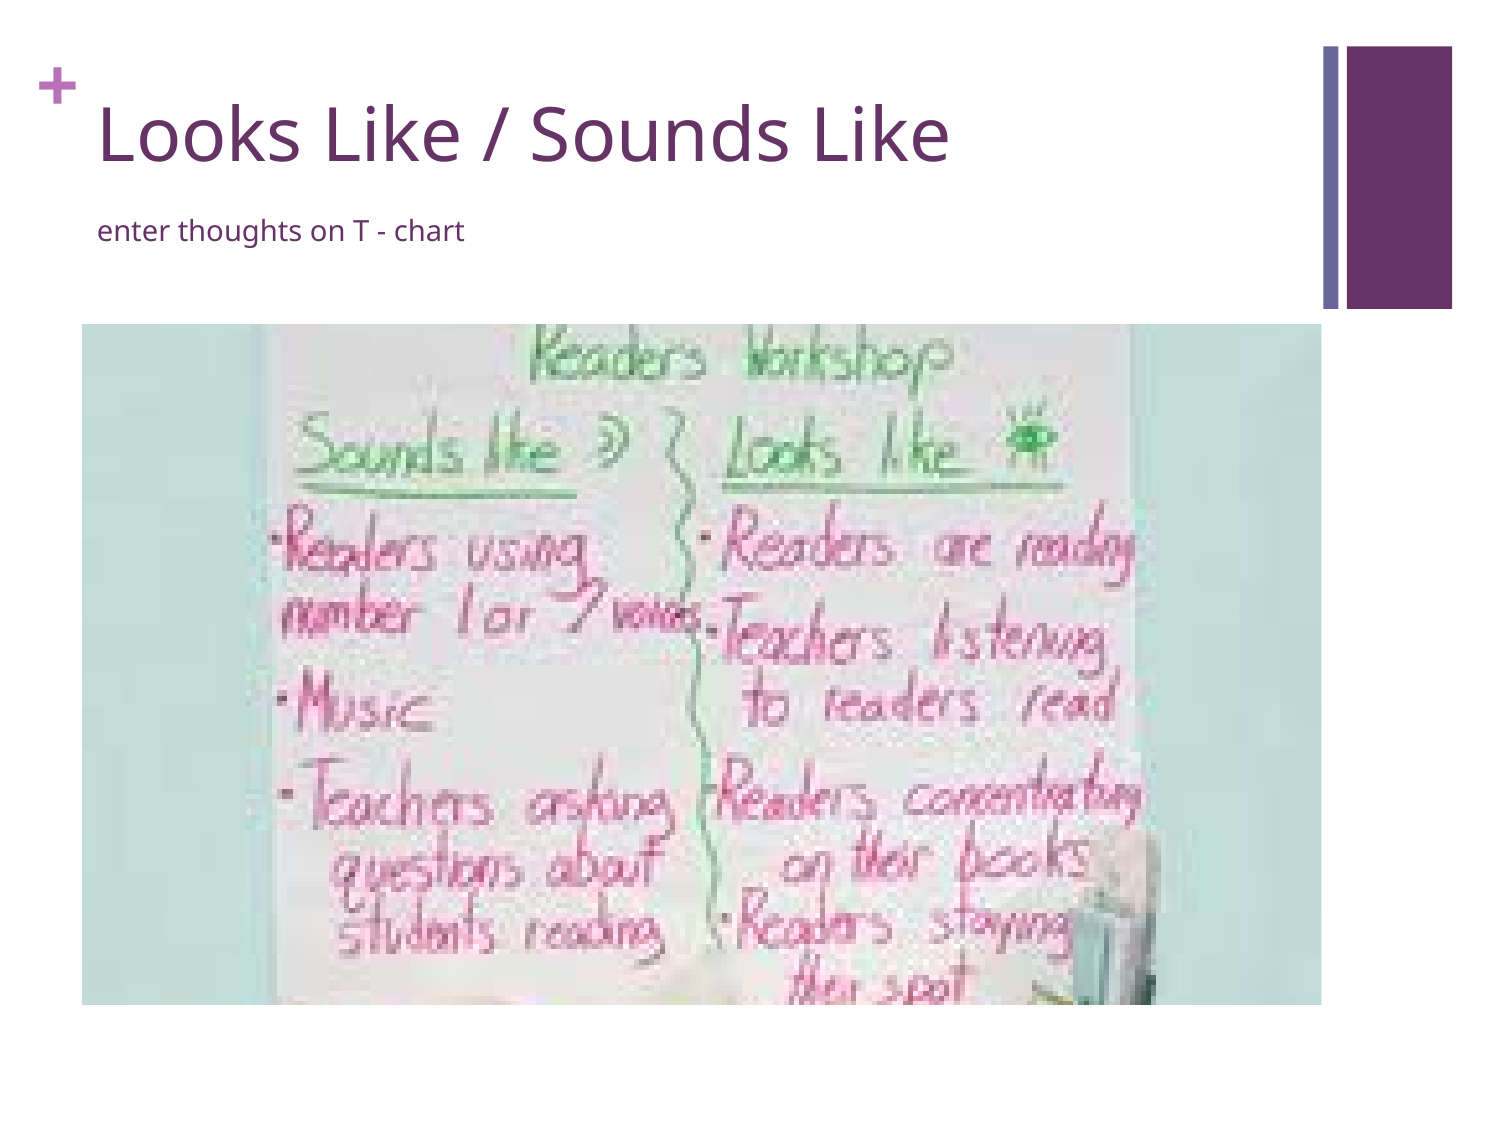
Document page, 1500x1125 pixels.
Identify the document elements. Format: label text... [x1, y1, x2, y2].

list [81, 324, 1322, 1006]
title Looks Like / Sounds Like enter thoughts on T - chart [81, 79, 1322, 263]
